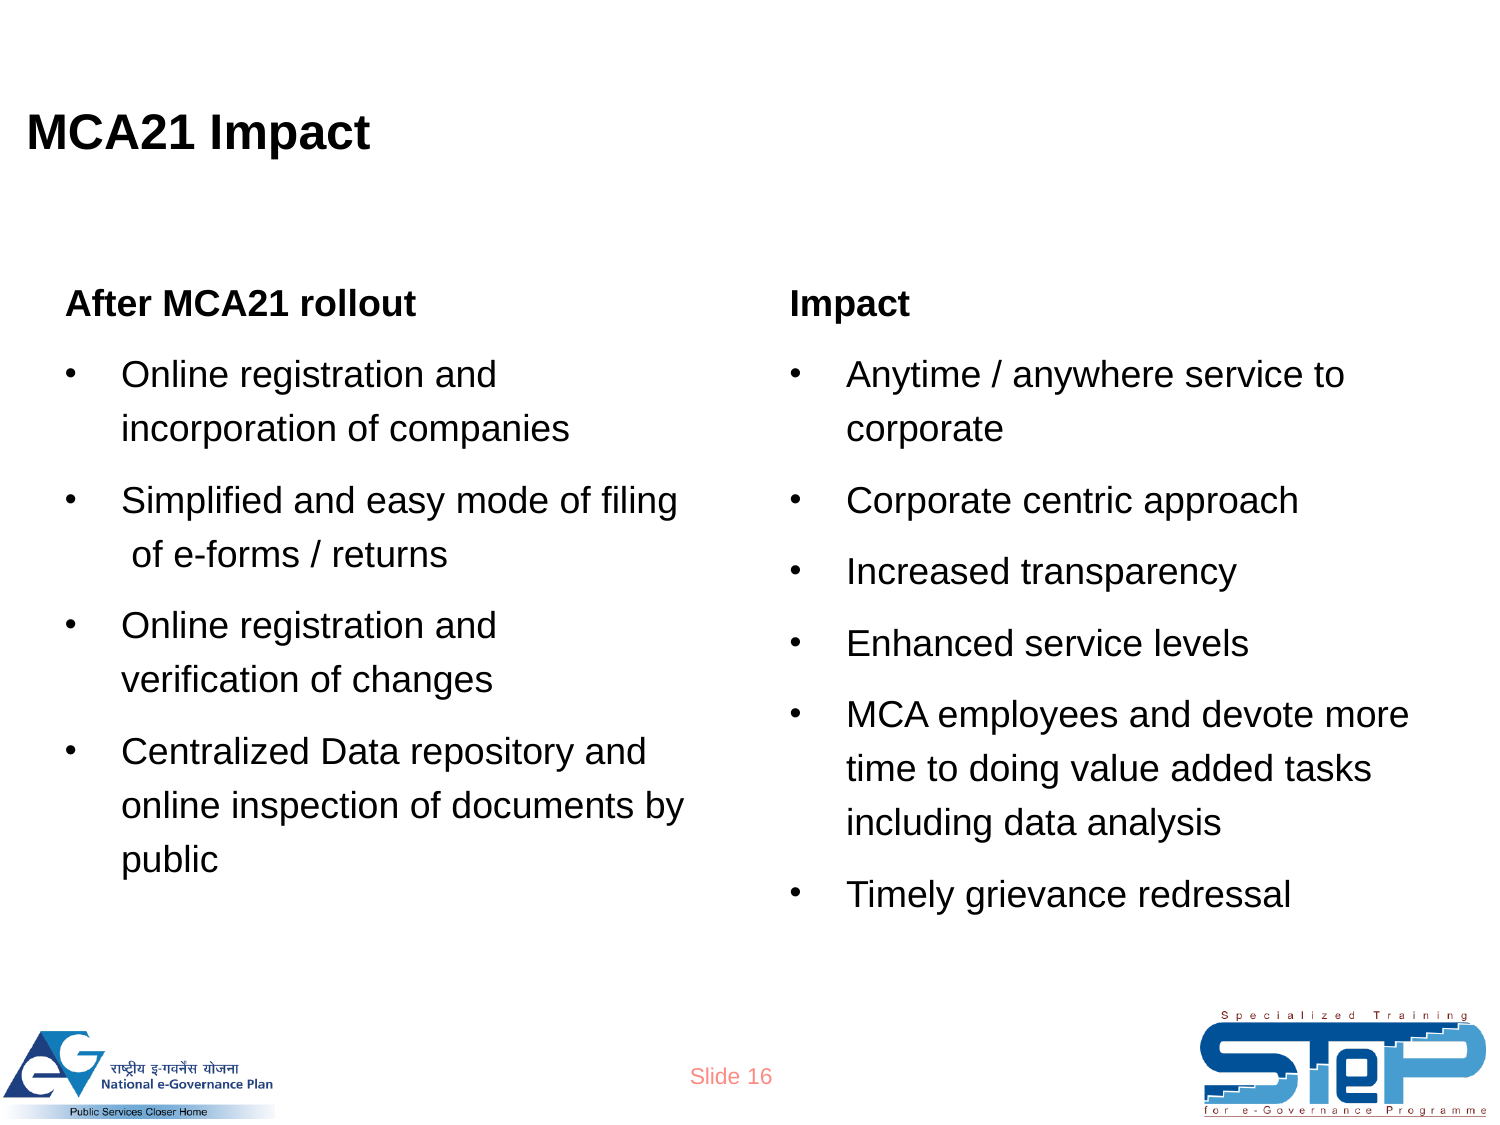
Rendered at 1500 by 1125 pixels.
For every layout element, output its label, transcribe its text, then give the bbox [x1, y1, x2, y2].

picture [1200, 1011, 1486, 1117]
text_box After MCA21 rollout Online registration and incorporation of companies Simplified and easy mode of filing of e-forms / returns Online registration and verification of changes Centralized Data repository and online inspection of documents by public [50, 262, 700, 1000]
title MCA21 Impact [26, 99, 1472, 224]
picture [2, 1031, 275, 1119]
text_box Impact Anytime / anywhere service to corporate Corporate centric approach Increased transparency Enhanced service levels MCA employees and devote more time to doing value added tasks including data analysis Timely grievance redressal [774, 262, 1438, 1000]
